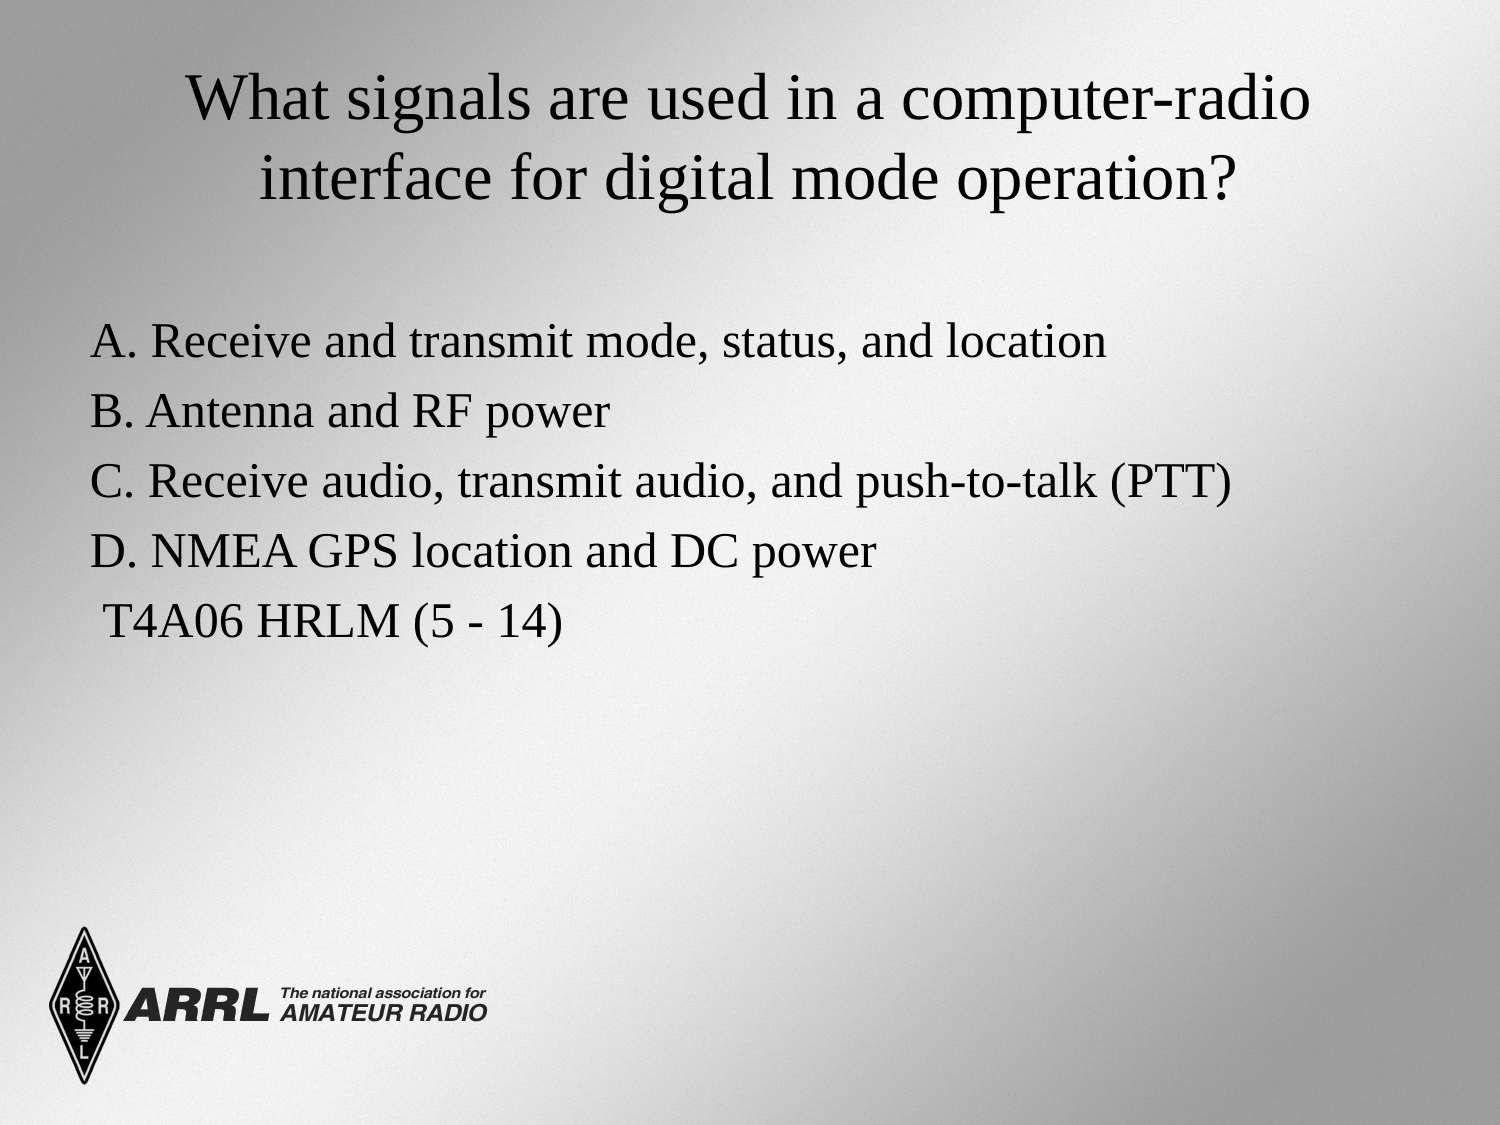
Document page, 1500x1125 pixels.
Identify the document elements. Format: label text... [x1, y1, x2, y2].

list A. Receive and transmit mode, status, and location B. Antenna and RF power C. Receive audio, transmit audio, and push-to-talk (PTT) D. NMEA GPS location and DC power T4A06 HRLM (5 - 14) [75, 299, 1425, 1005]
title What signals are used in a computer-radio interface for digital mode operation? [75, 45, 1425, 233]
picture [0, 0, 1500, 1125]
